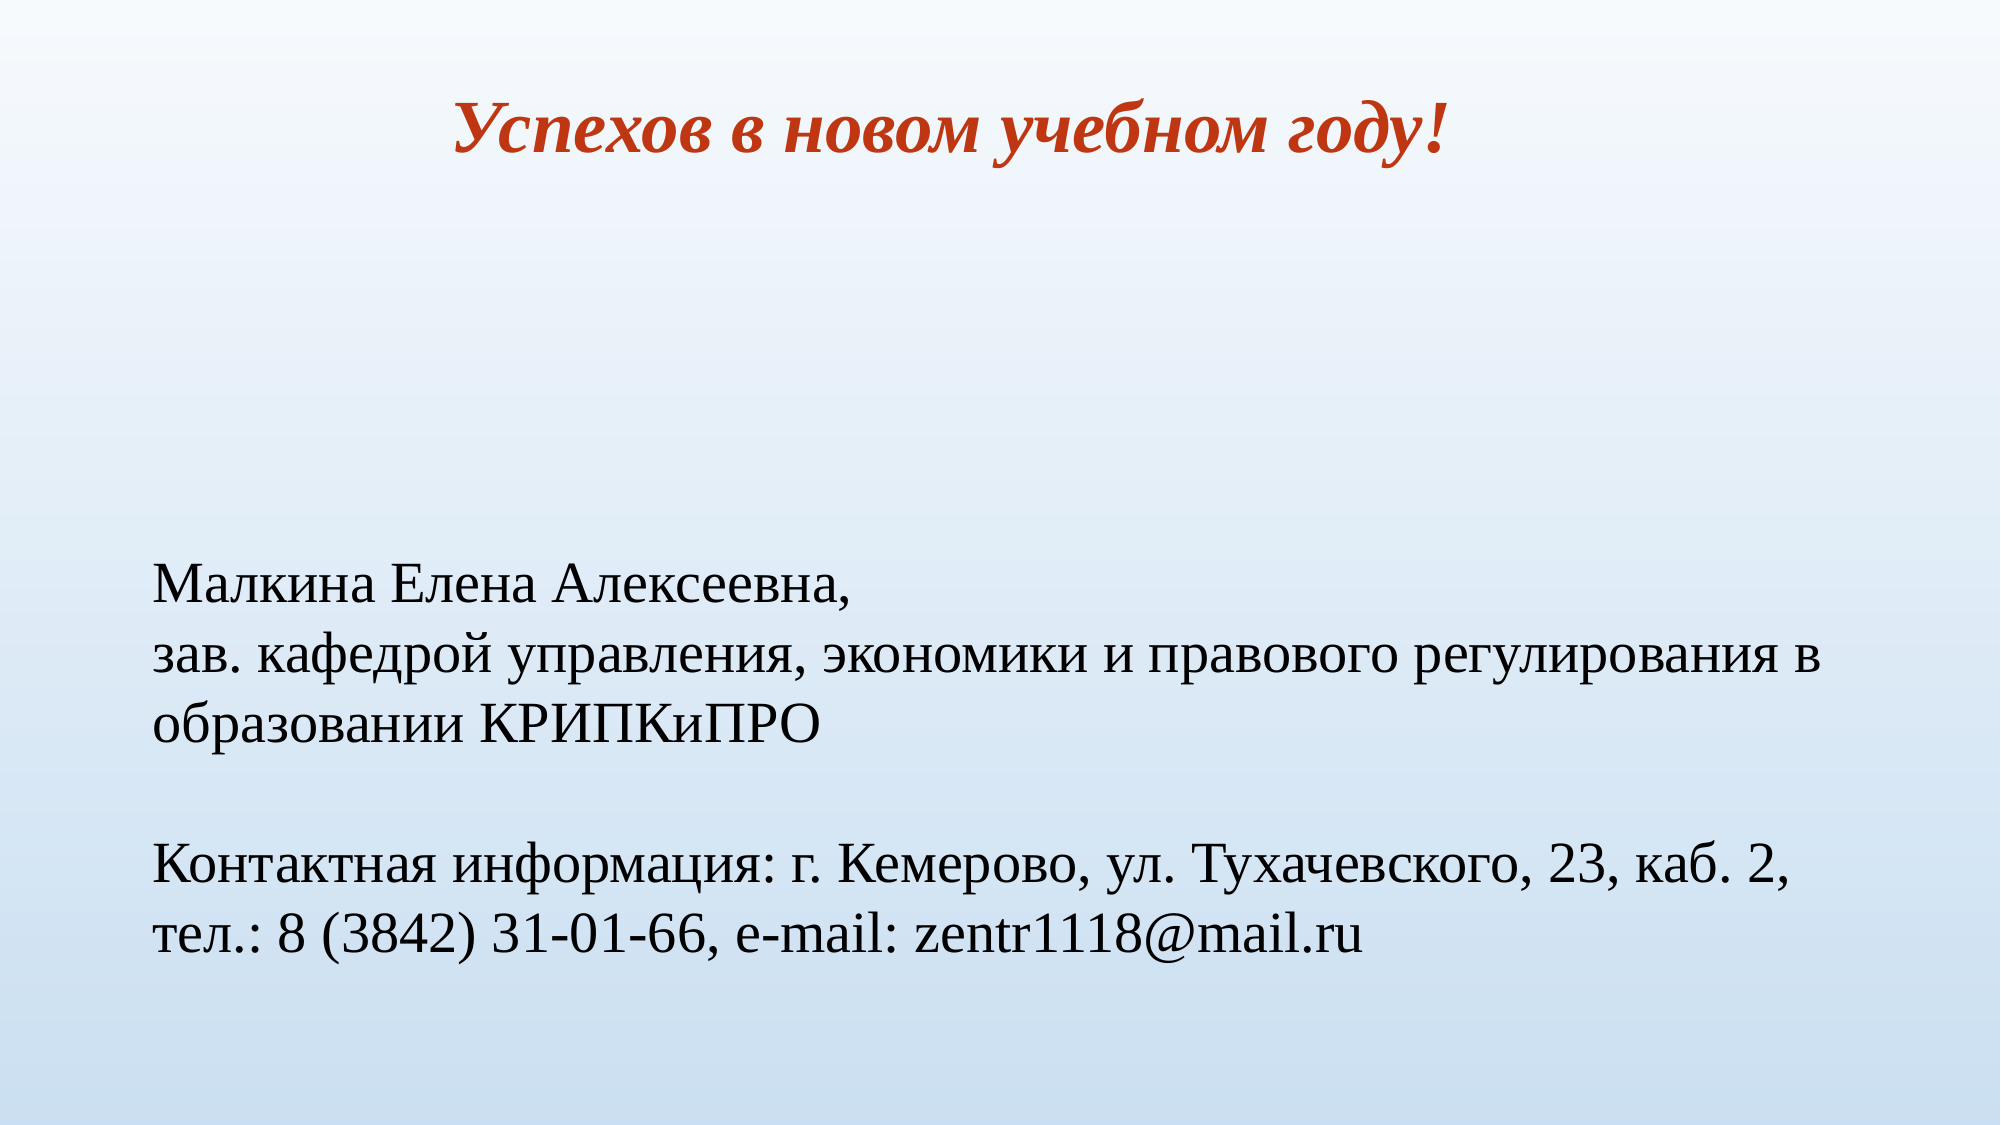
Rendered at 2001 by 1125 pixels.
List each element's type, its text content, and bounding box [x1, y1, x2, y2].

list Малкина Елена Алексеевна, зав. кафедрой управления, экономики и правового регулирования в образовании КРИПКиПРО Контактная информация: г. Кемерово, ул. Тухачевского, 23, каб. 2, тел.: 8 (3842) 31-01-66, e-mail: zentr1118@mail.ru [137, 299, 1863, 1014]
text_box Успехов в новом учебном году! [435, 70, 1526, 176]
